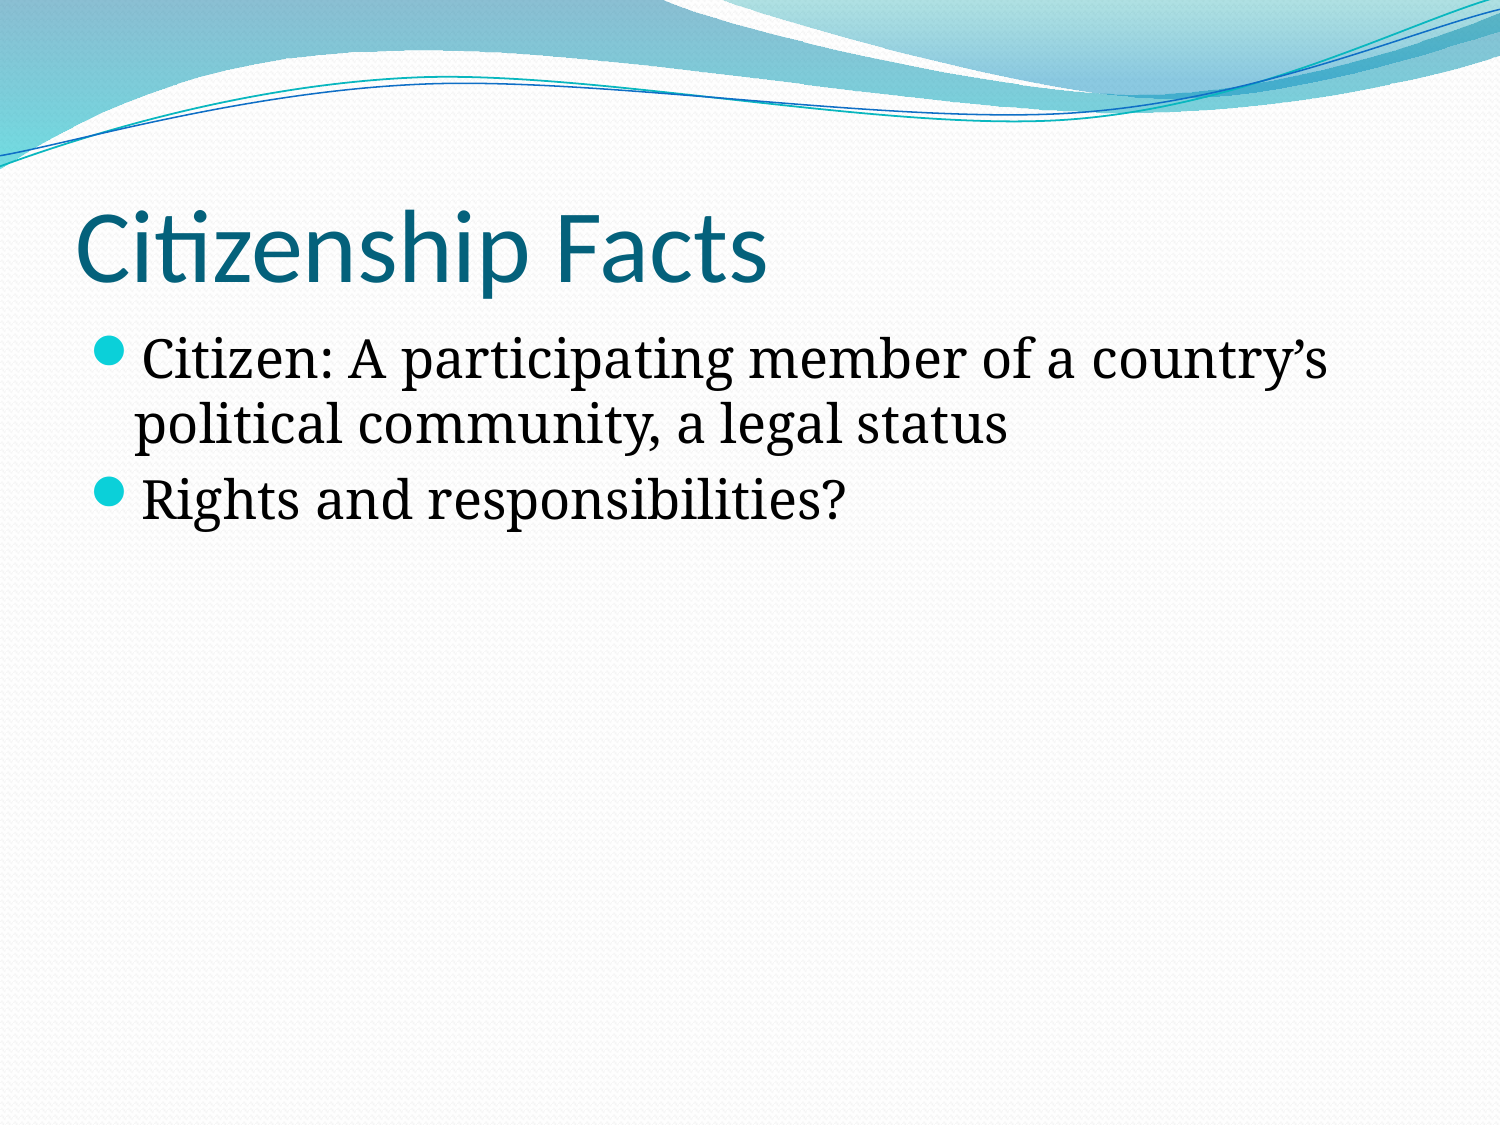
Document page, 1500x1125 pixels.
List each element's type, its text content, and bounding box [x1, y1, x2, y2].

list Citizen: A participating member of a country’s political community, a legal status Rights and responsibilities? [75, 317, 1425, 1038]
title Citizenship Facts [75, 115, 1425, 303]
